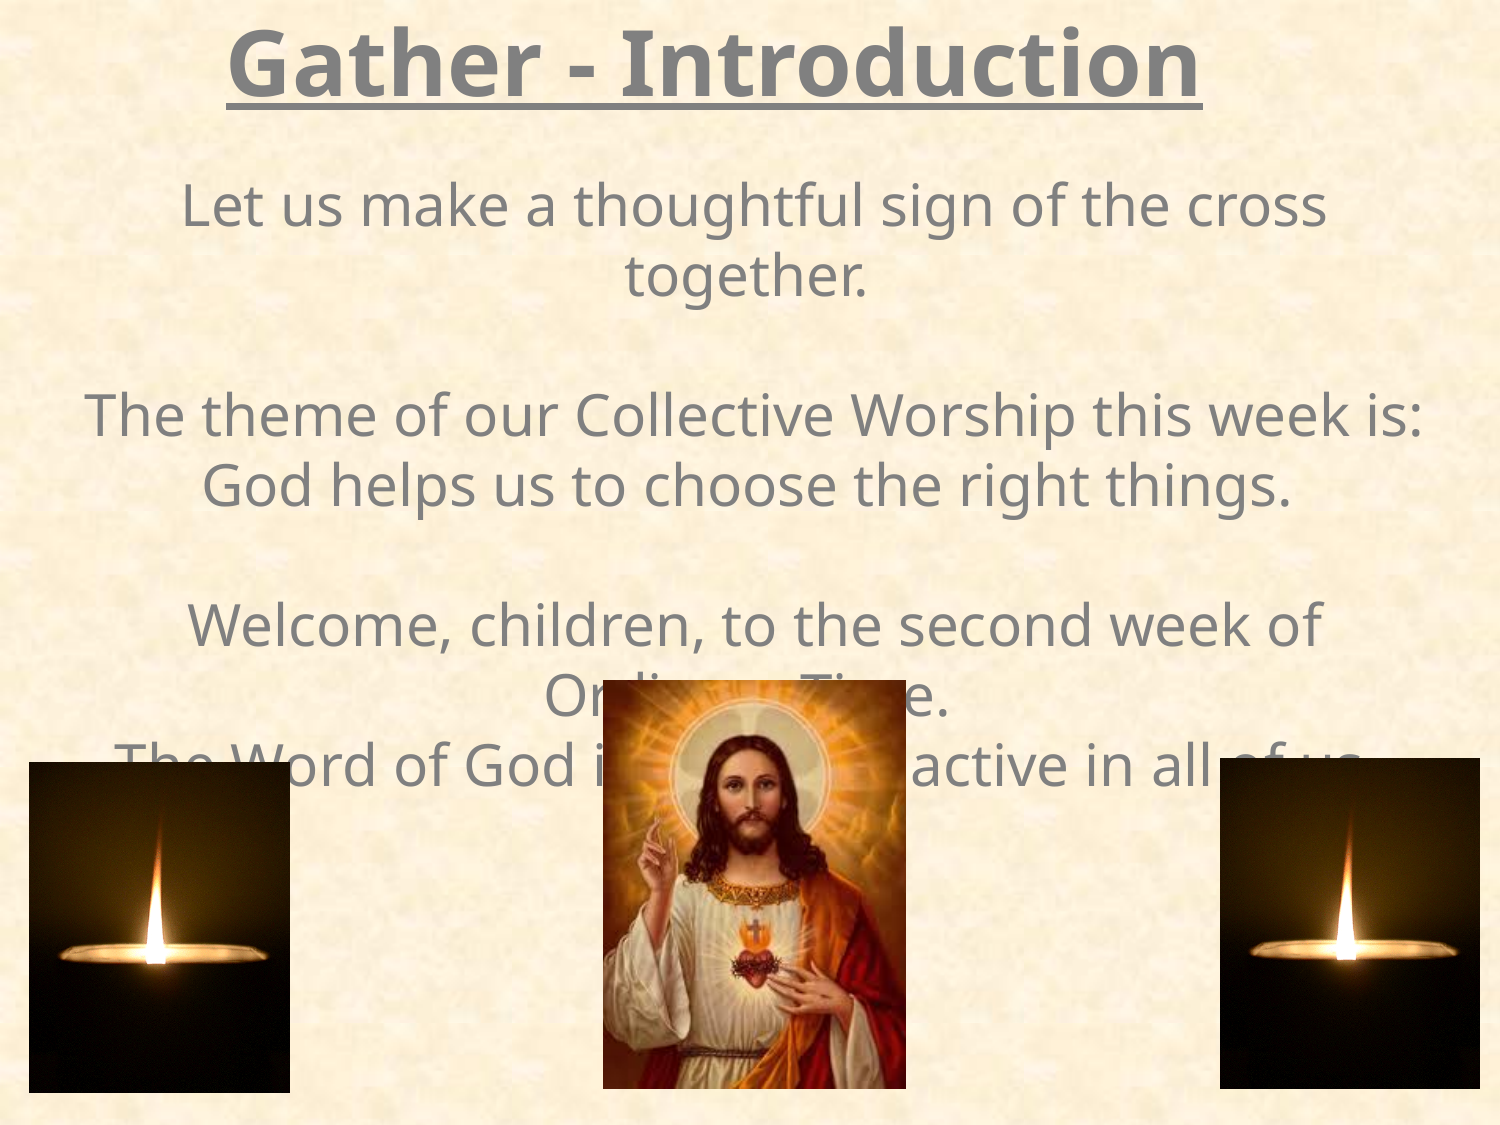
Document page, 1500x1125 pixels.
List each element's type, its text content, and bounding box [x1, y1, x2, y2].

text_box Gather - Introduction [135, 0, 1294, 122]
text_box Let us make a thoughtful sign of the cross together. The theme of our Collective Worship this week is: God helps us to choose the right things. Welcome, children, to the second week of Ordinary Time. The Word of God is alive and active in all of us. [51, 160, 1458, 946]
picture [0, 0, 1500, 1125]
